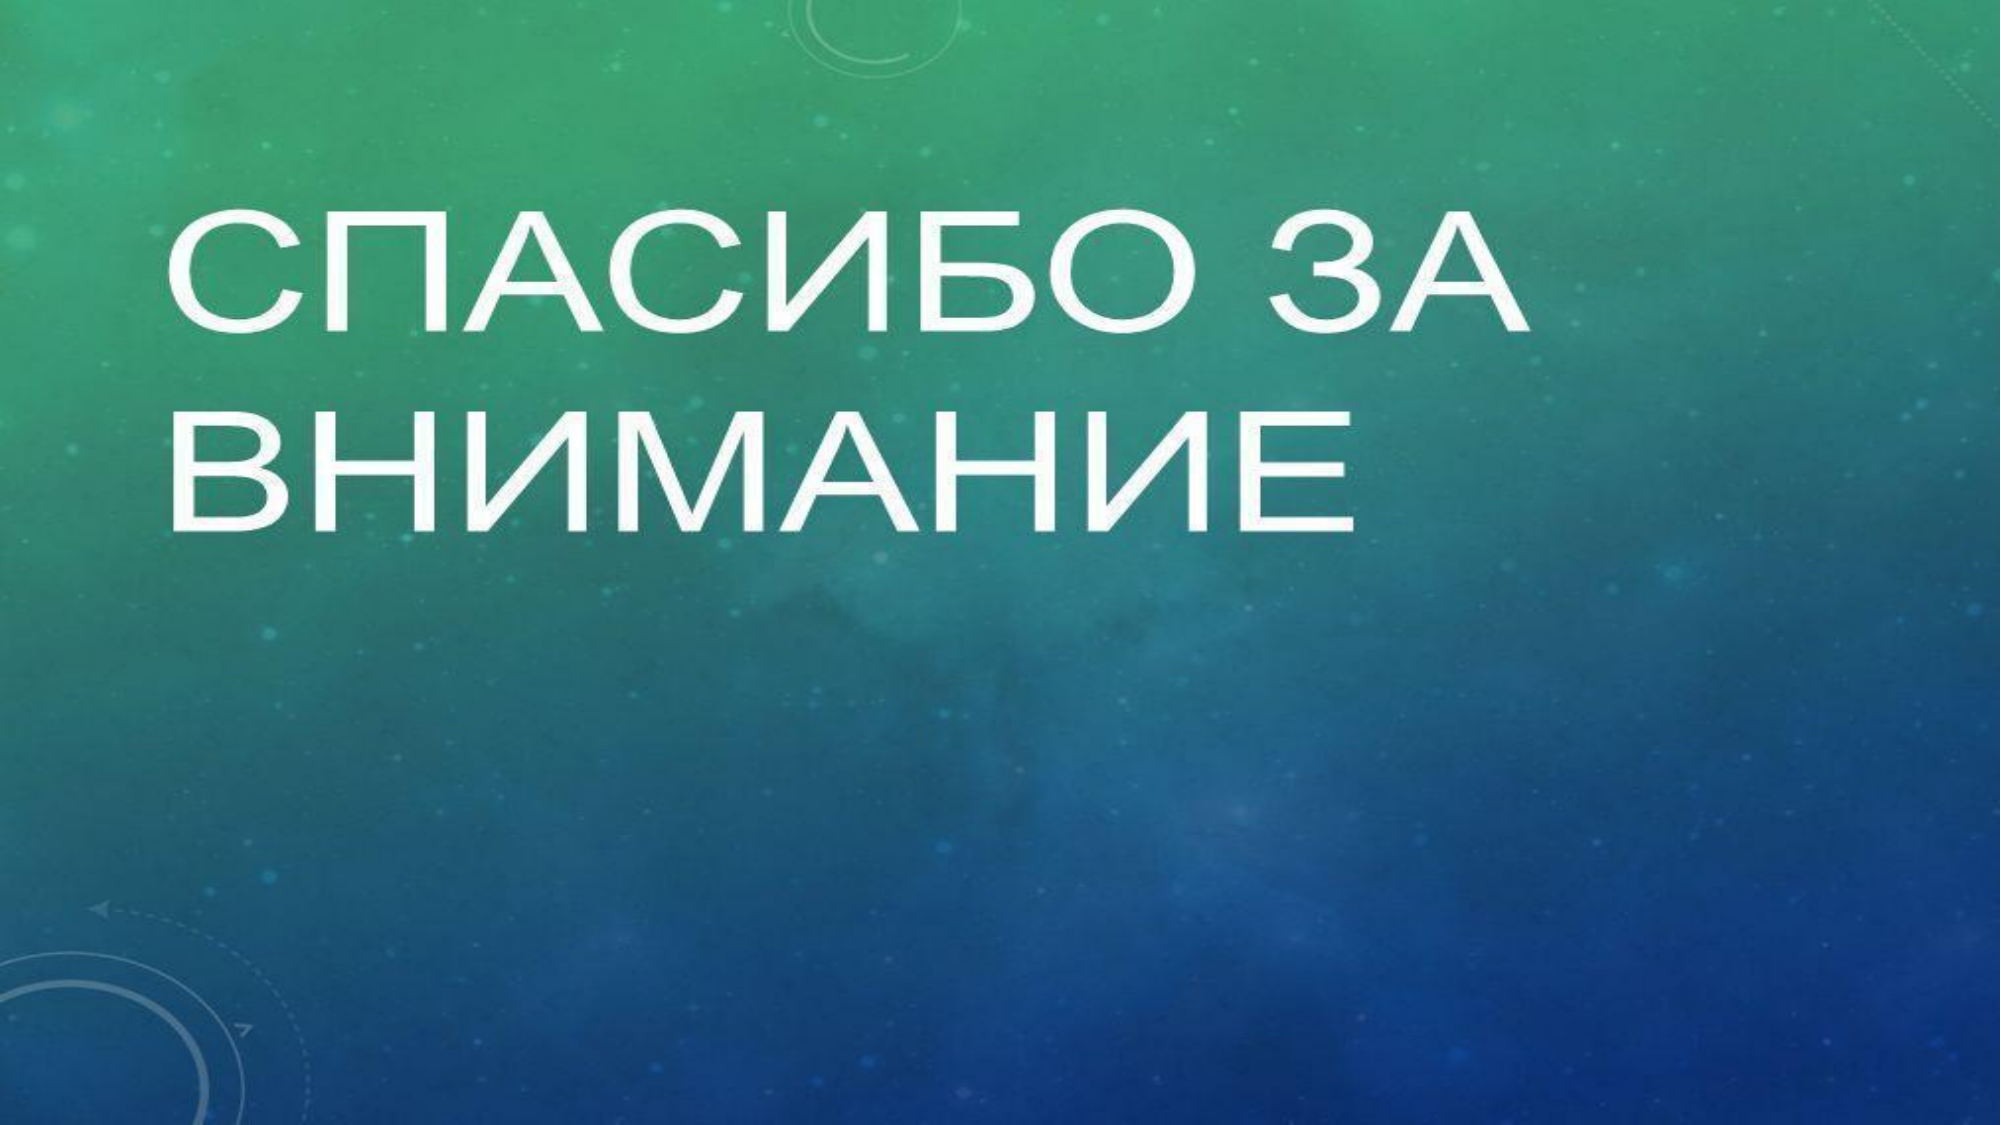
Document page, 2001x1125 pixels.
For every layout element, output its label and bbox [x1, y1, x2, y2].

list [0, 0, 2000, 1125]
